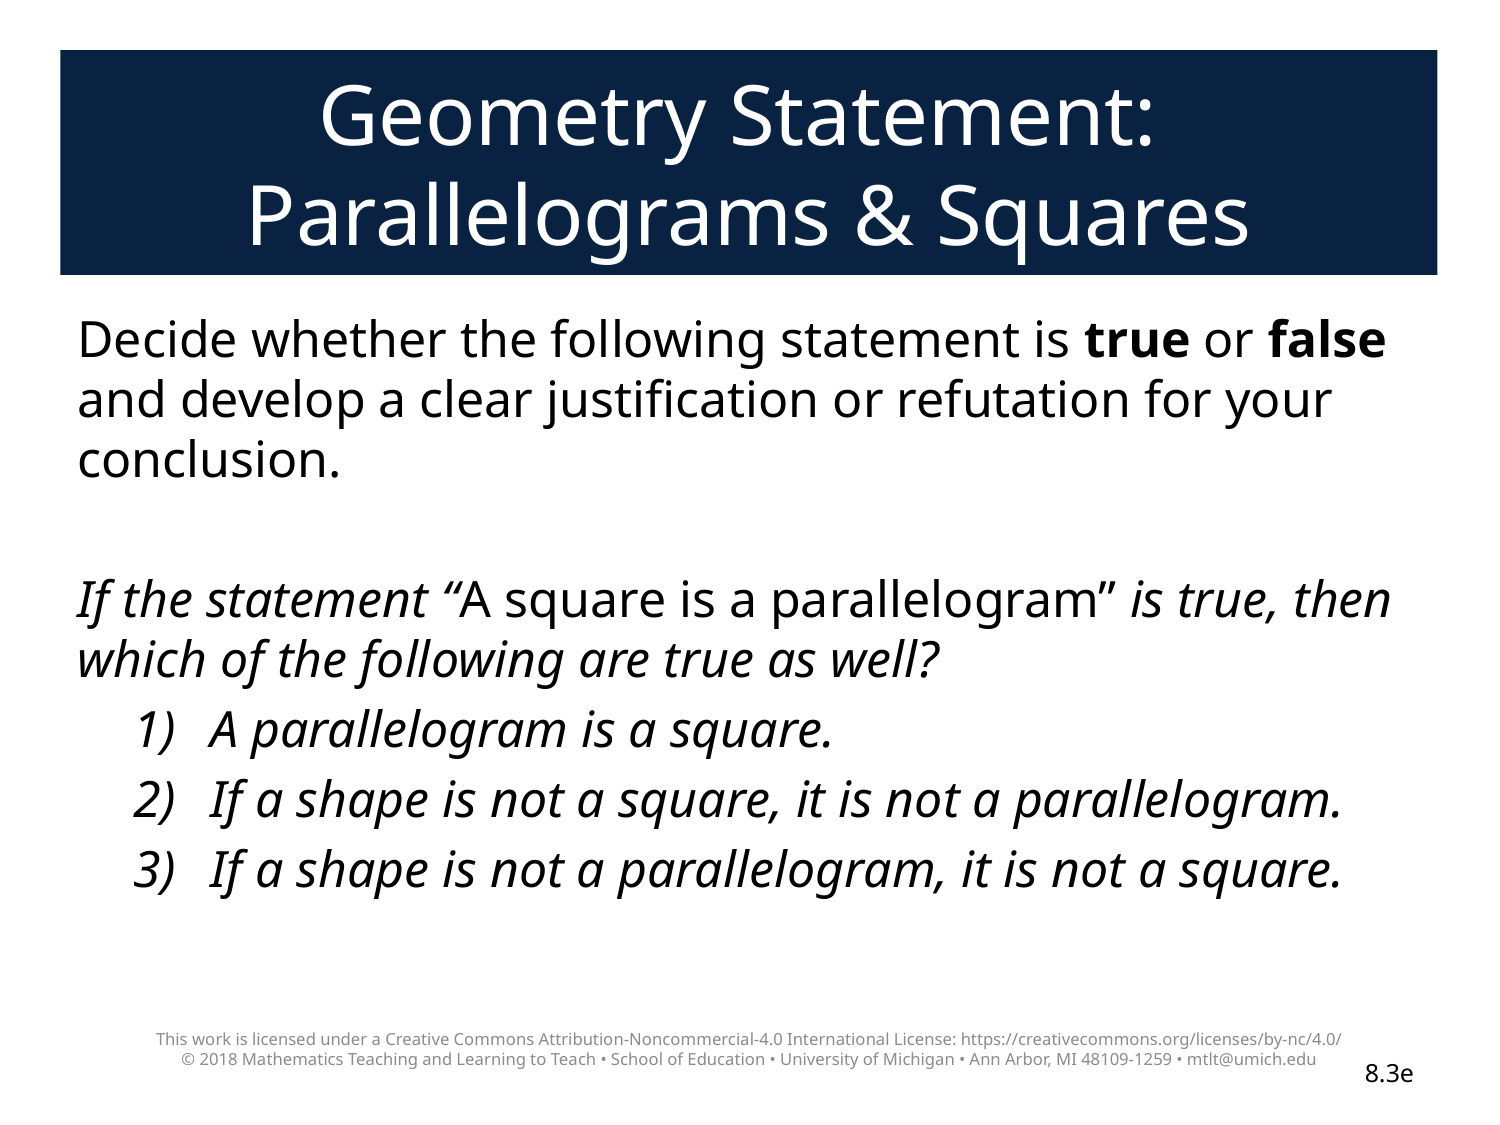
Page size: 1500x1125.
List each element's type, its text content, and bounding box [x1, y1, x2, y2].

title Geometry Statement: Parallelograms & Squares [60, 50, 1438, 275]
text_box 8.3e [1349, 1050, 1429, 1095]
list Decide whether the following statement is true or false and develop a clear justification or refutation for your conclusion. If the statement “A square is a parallelogram” is true, then which of the following are true as well? A parallelogram is a square. If a shape is not a square, it is not a parallelogram. If a shape is not a parallelogram, it is not a square. [62, 299, 1438, 1005]
footer This work is licensed under a Creative Commons Attribution-Noncommercial-4.0 International License: https://creativecommons.org/licenses/by-nc/4.0/ © 2018 Mathematics Teaching and Learning to Teach • School of Education • University of Michigan • Ann Arbor, MI 48109-1259 • mtlt@umich.edu [62, 1009, 1438, 1088]
